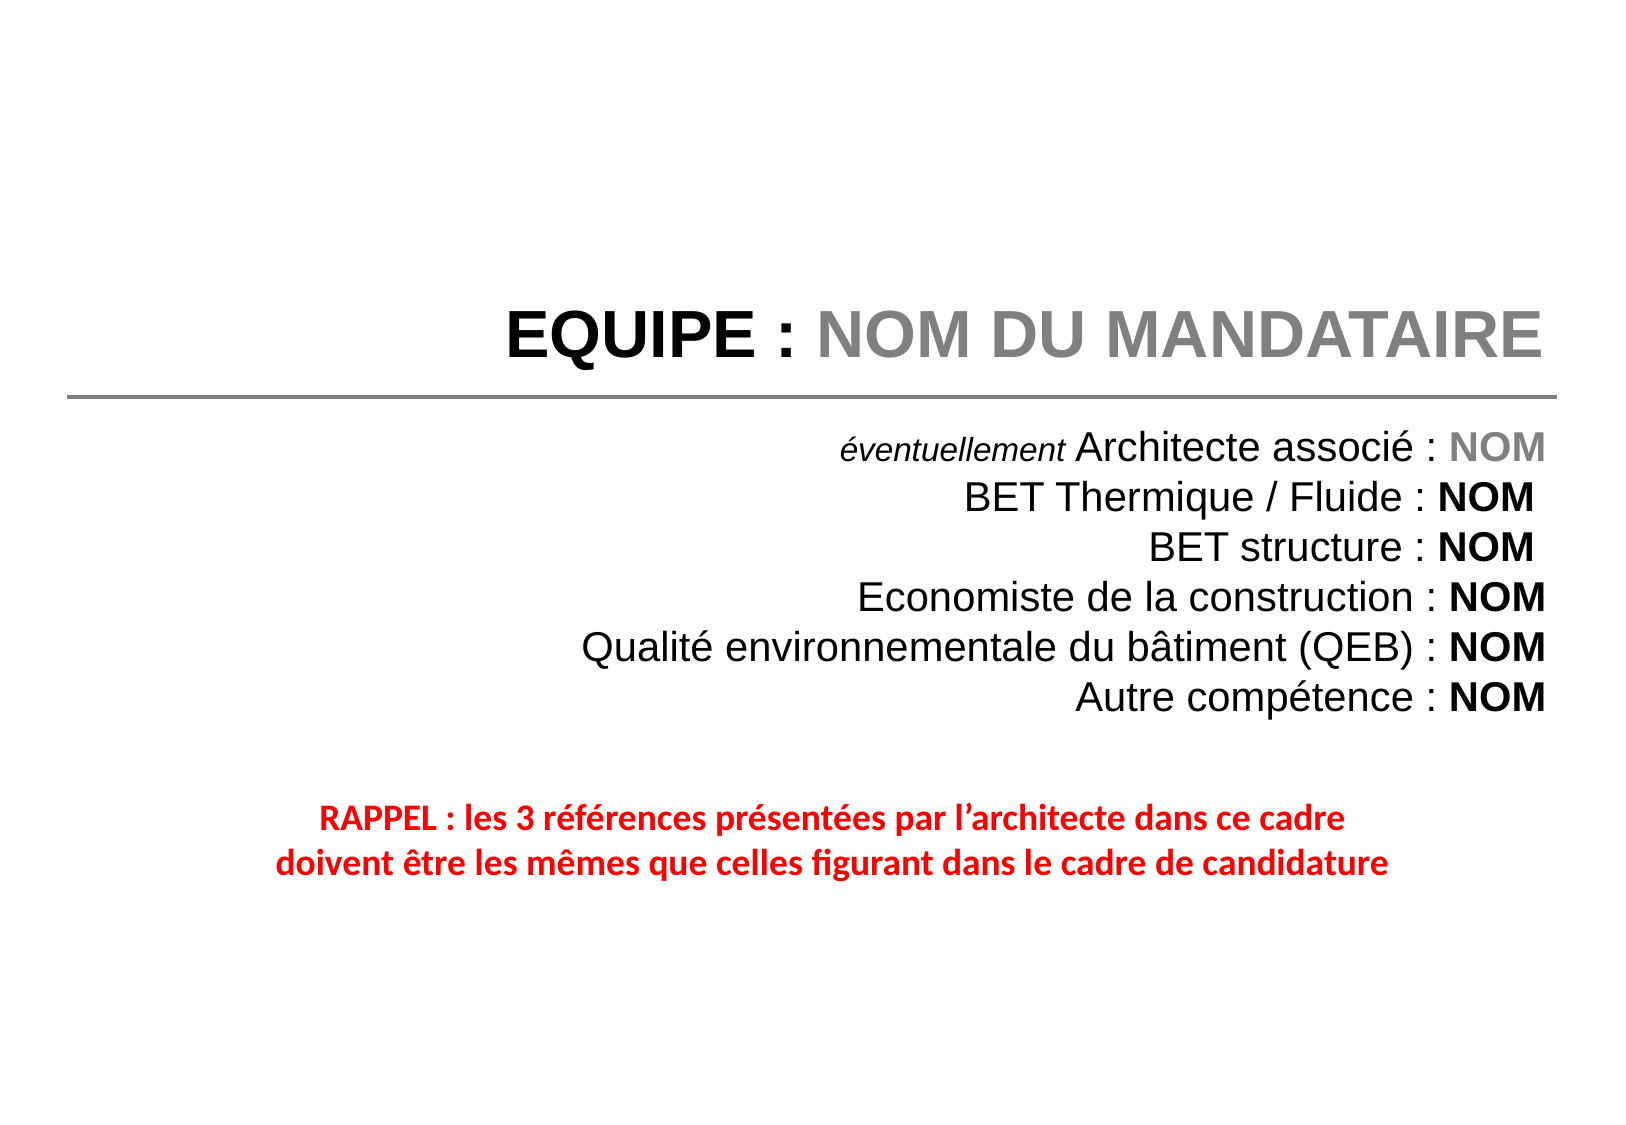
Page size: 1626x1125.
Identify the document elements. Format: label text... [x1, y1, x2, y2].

text_box éventuellement Architecte associé : NOM BET Thermique / Fluide : NOM BET structure : NOM Economiste de la construction : NOM Qualité environnementale du bâtiment (QEB) : NOM Autre compétence : NOM [318, 412, 1562, 728]
text_box EQUIPE : NOM DU MANDATAIRE [69, 265, 1560, 396]
text_box RAPPEL : les 3 références présentées par l’architecte dans ce cadre doivent être les mêmes que celles figurant dans le cadre de candidature [258, 785, 1408, 891]
